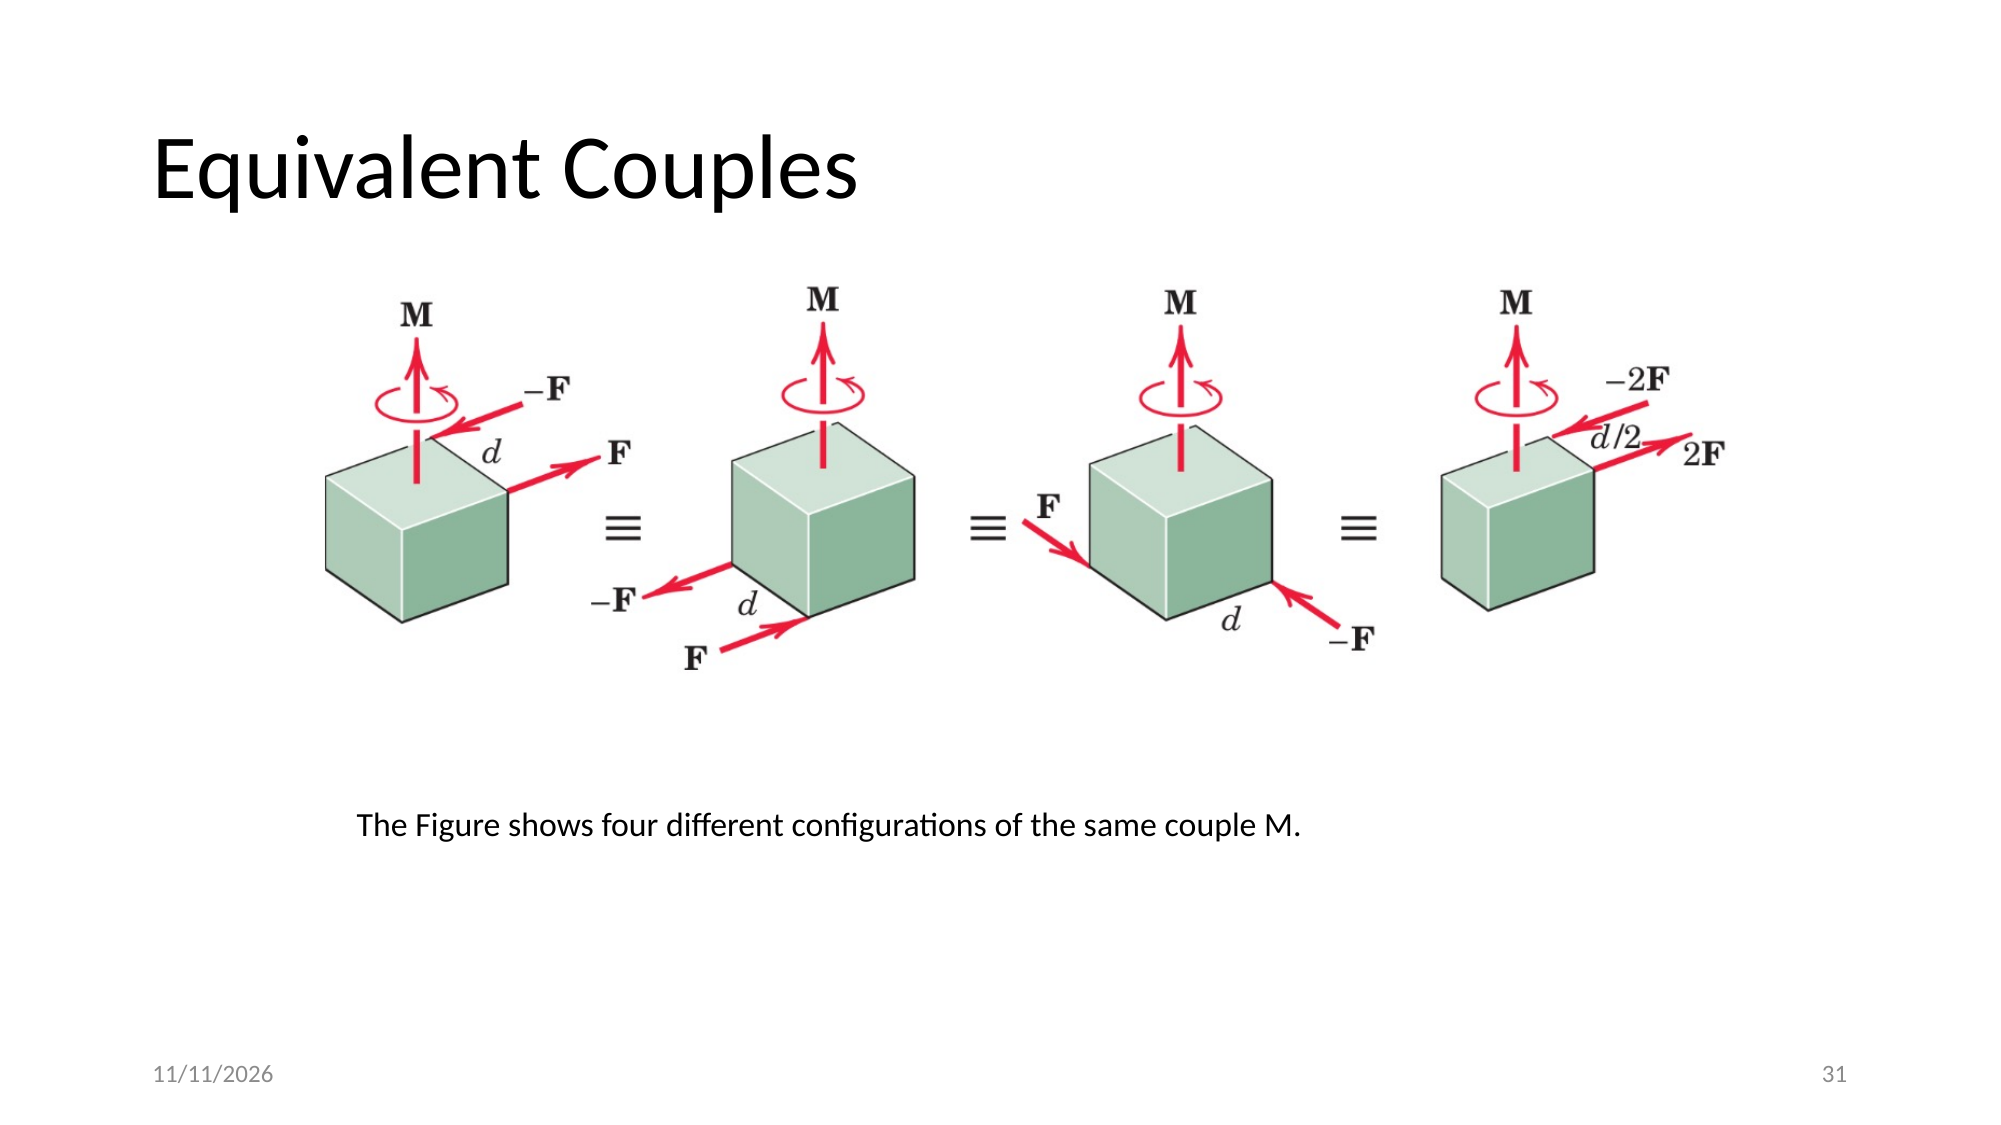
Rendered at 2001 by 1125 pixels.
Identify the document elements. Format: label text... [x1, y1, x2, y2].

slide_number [137, 1042, 588, 1103]
title Equivalent Couples [137, 59, 1863, 278]
text_box The Figure shows four different configurations of the same couple M. [341, 787, 1559, 873]
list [324, 262, 1730, 687]
slide_number 31 [1412, 1042, 1863, 1103]
